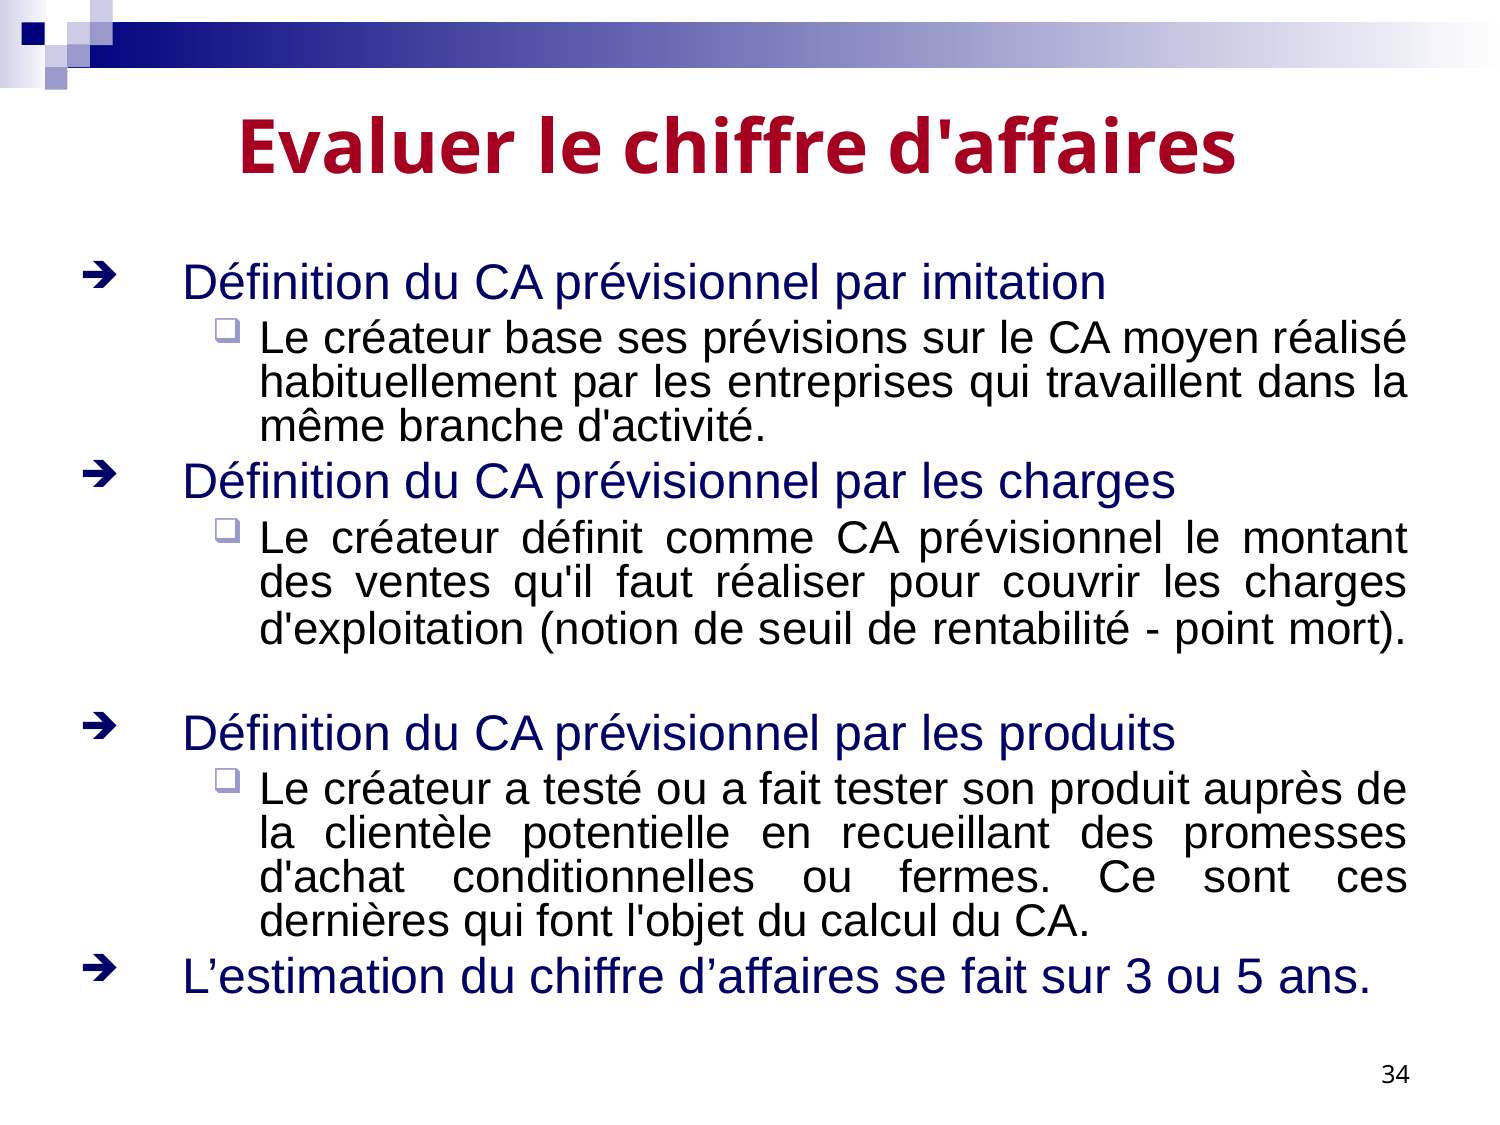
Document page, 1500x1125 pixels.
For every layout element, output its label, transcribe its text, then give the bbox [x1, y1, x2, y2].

list Définition du CA prévisionnel par imitation Le créateur base ses prévisions sur le CA moyen réalisé habituellement par les entreprises qui travaillent dans la même branche d'activité. Définition du CA prévisionnel par les charges Le créateur définit comme CA prévisionnel le montant des ventes qu'il faut réaliser pour couvrir les charges d'exploitation (notion de seuil de rentabilité - point mort). Définition du CA prévisionnel par les produits Le créateur a testé ou a fait tester son produit auprès de la clientèle potentielle en recueillant des promesses d'achat conditionnelles ou fermes. Ce sont ces dernières qui font l'objet du calcul du CA. L’estimation du chiffre d’affaires se fait sur 3 ou 5 ans. [64, 254, 1425, 1035]
slide_number 34 [1074, 1035, 1425, 1100]
title Evaluer le chiffre d'affaires [99, 87, 1375, 200]
